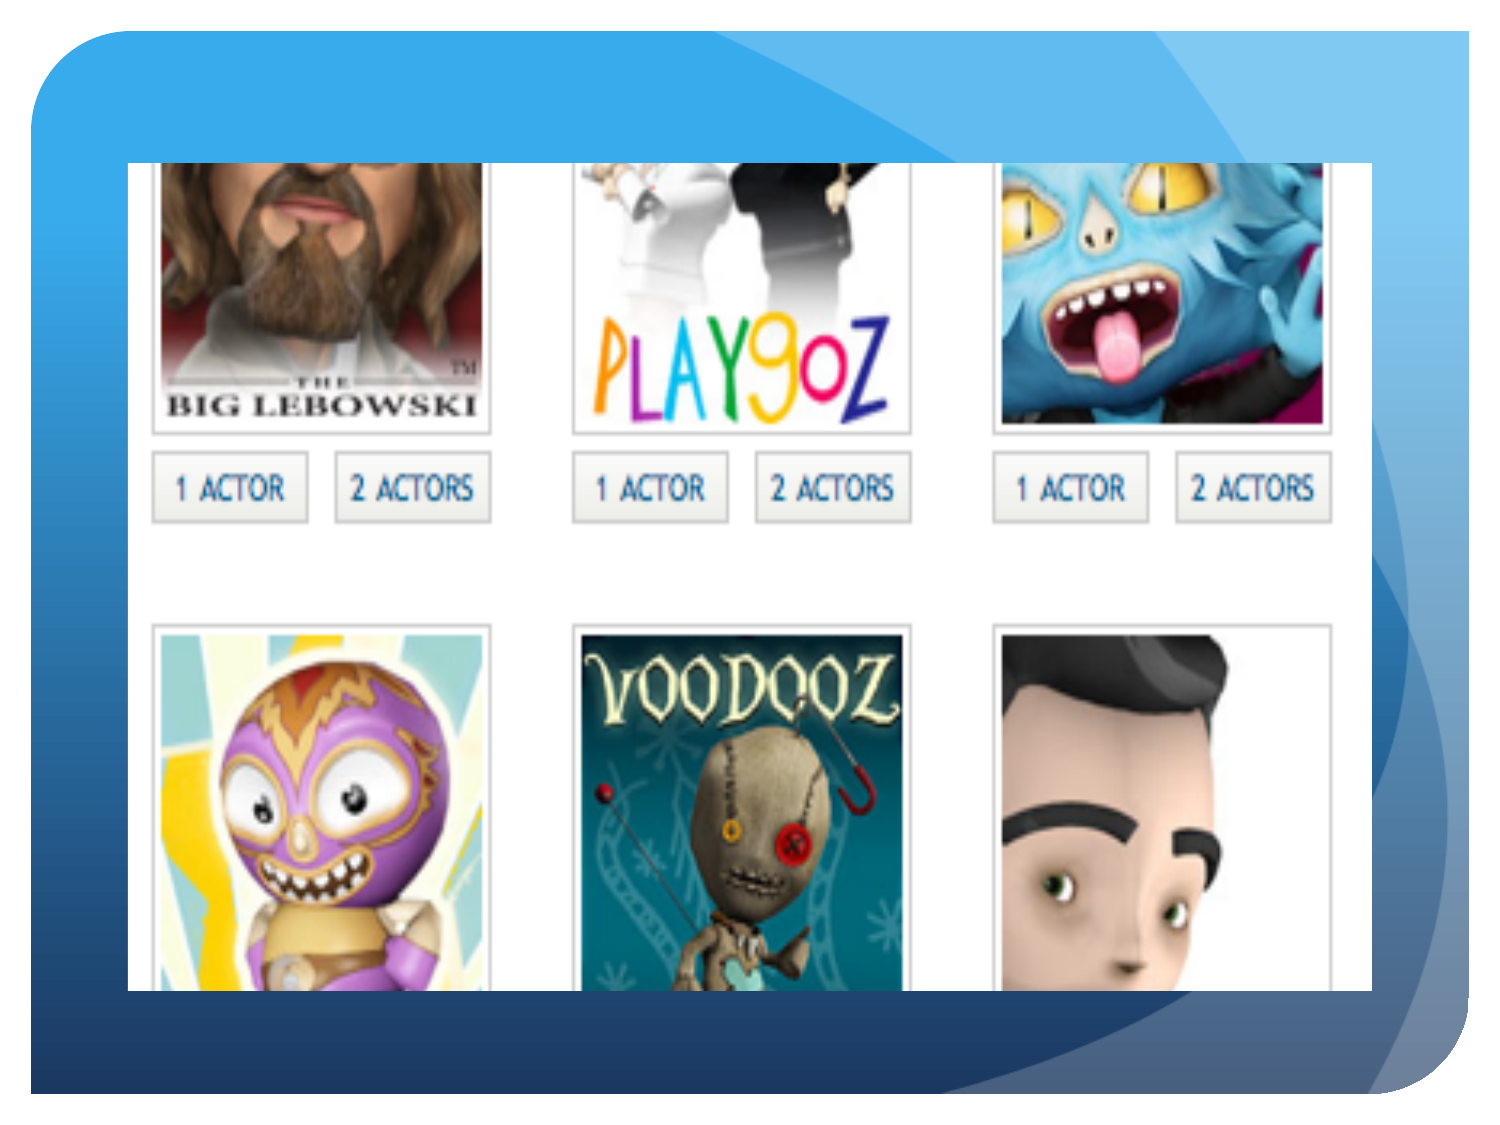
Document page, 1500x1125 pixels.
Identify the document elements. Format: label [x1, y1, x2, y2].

picture [24, 30, 1473, 1094]
list [127, 163, 1373, 991]
